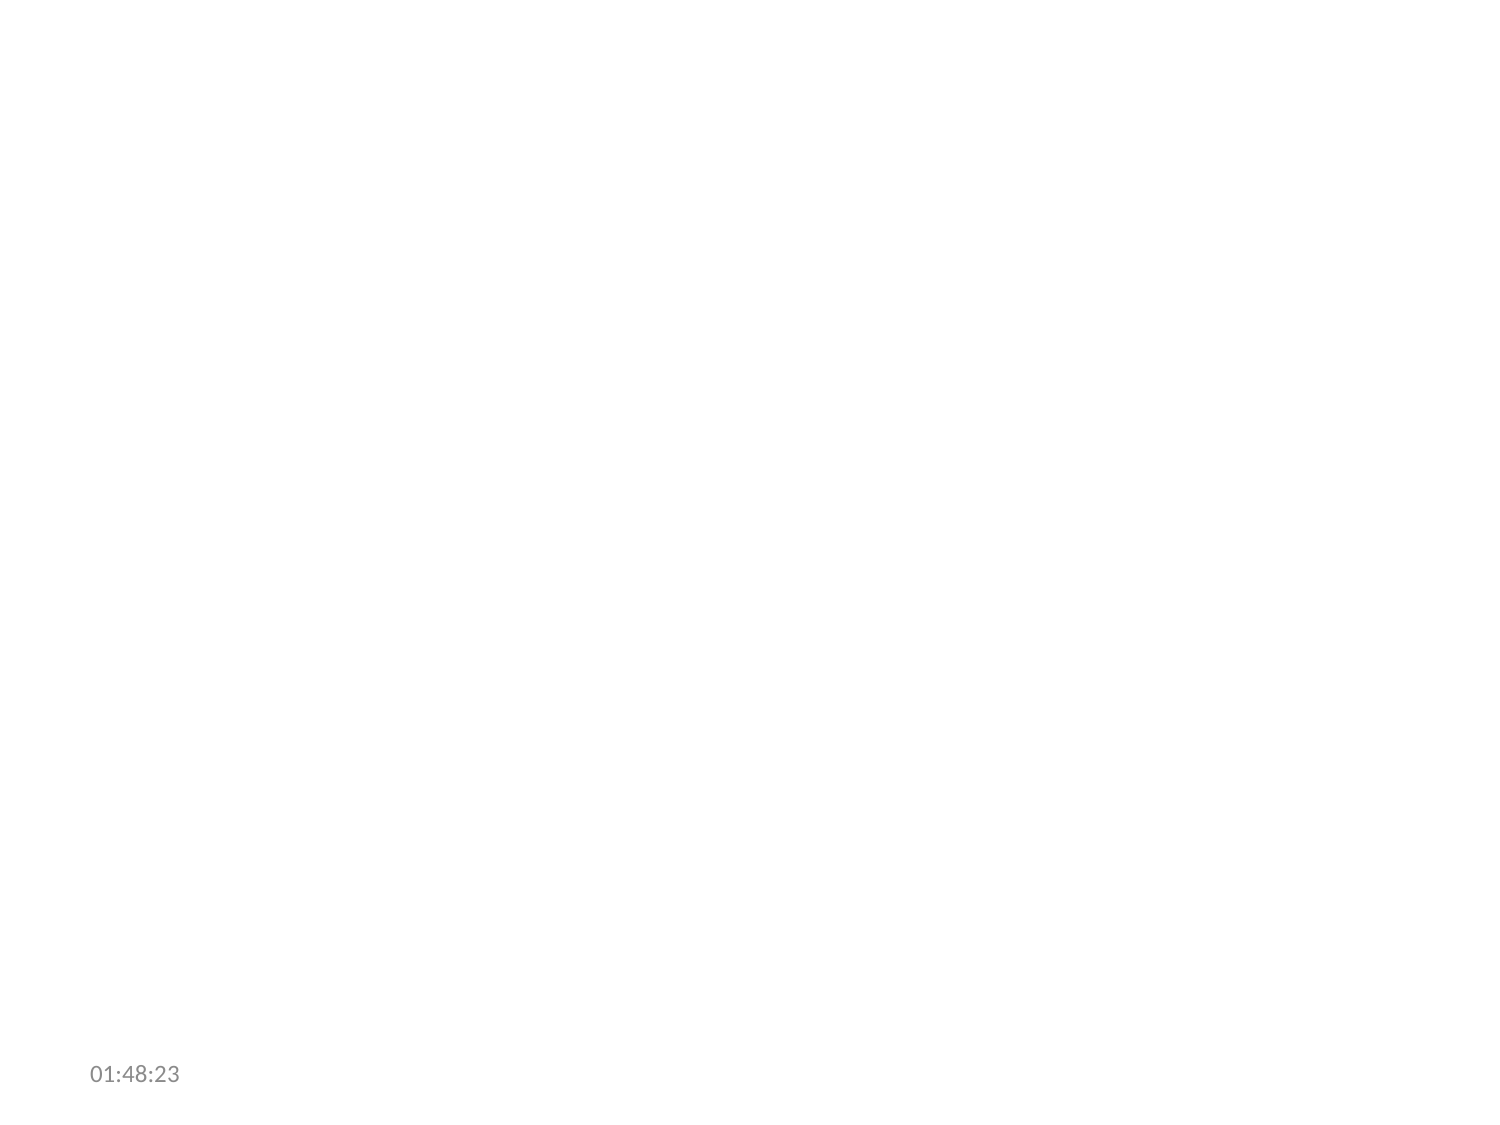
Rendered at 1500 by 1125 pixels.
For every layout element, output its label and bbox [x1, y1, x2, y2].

slide_number [75, 1042, 425, 1103]
